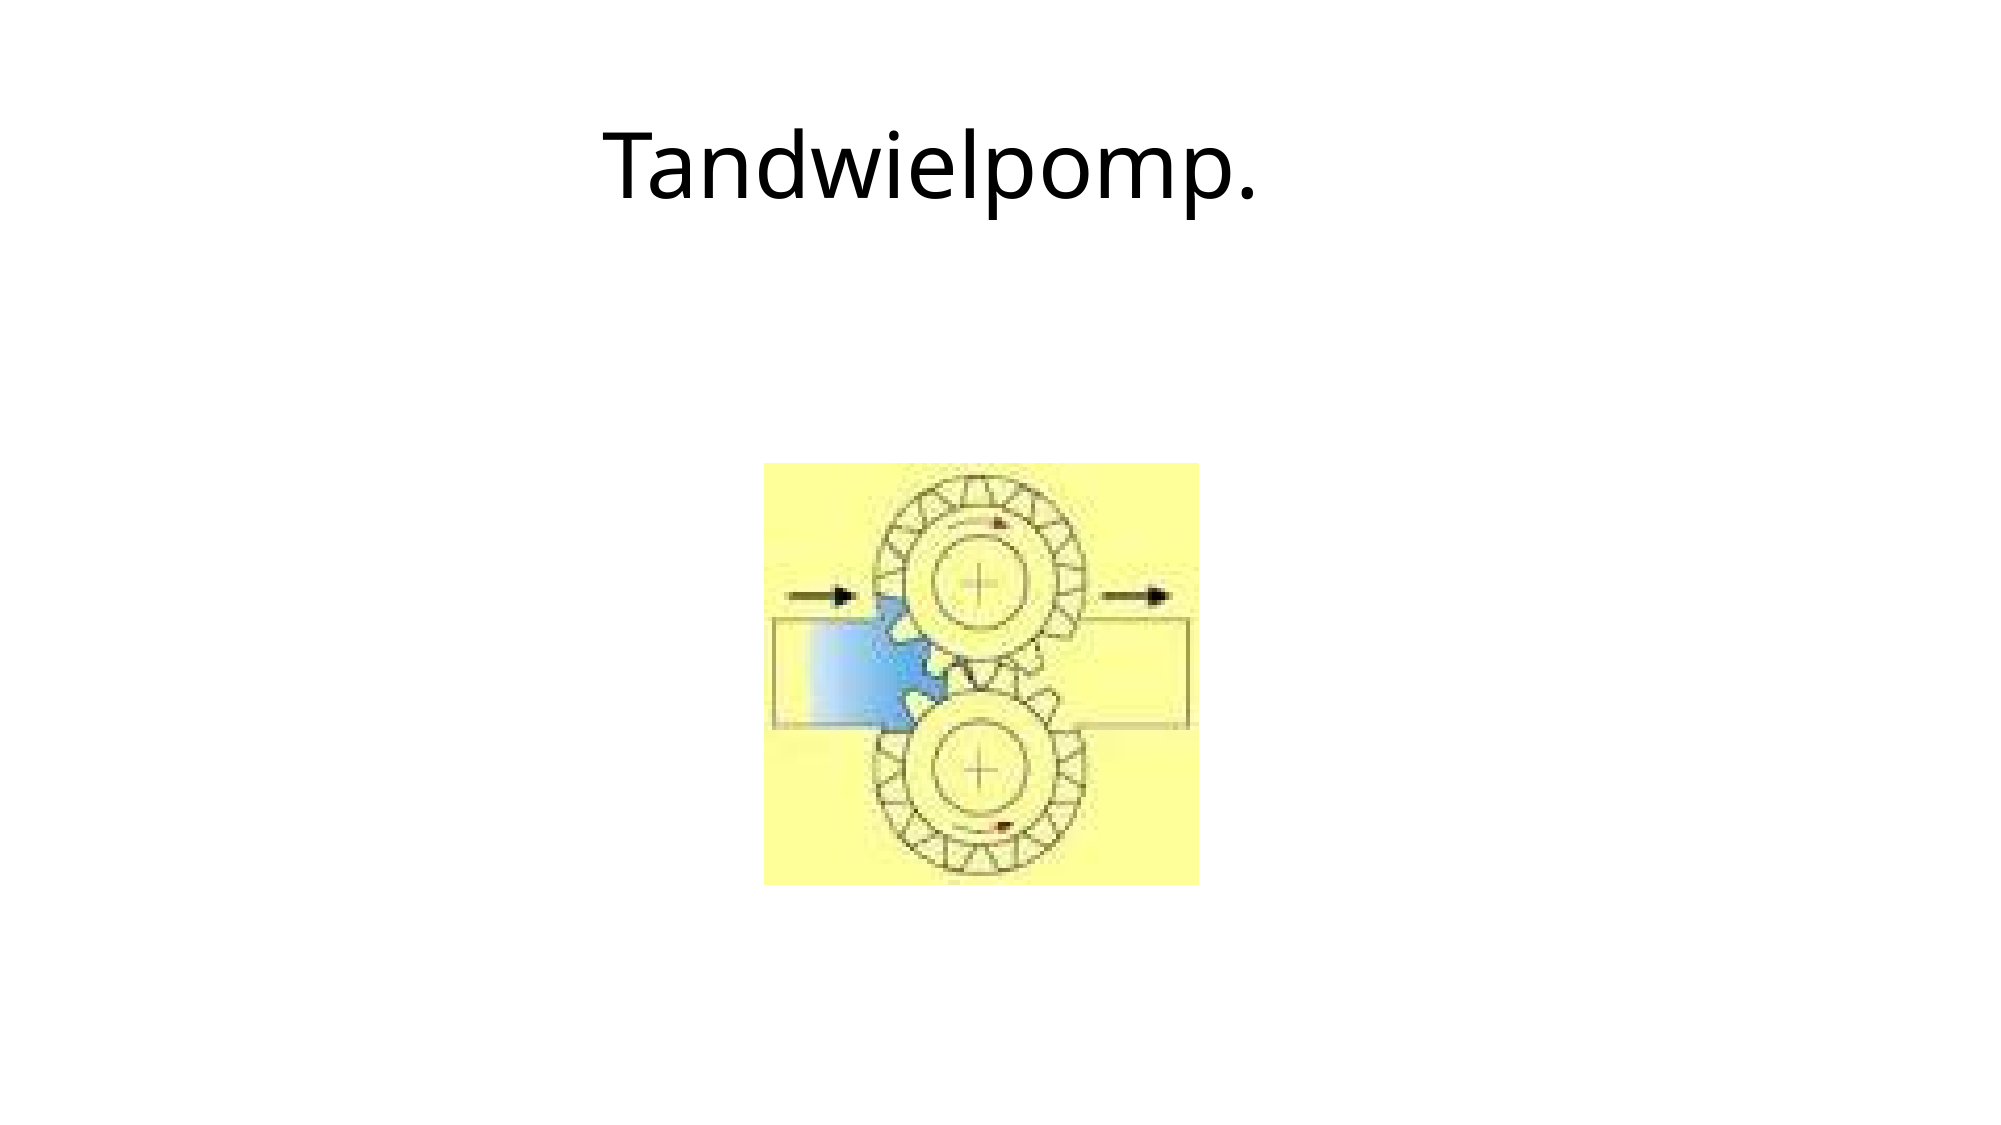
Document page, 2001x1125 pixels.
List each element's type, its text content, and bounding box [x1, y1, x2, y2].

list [764, 463, 1200, 885]
title Tandwielpomp. [137, 59, 1863, 278]
